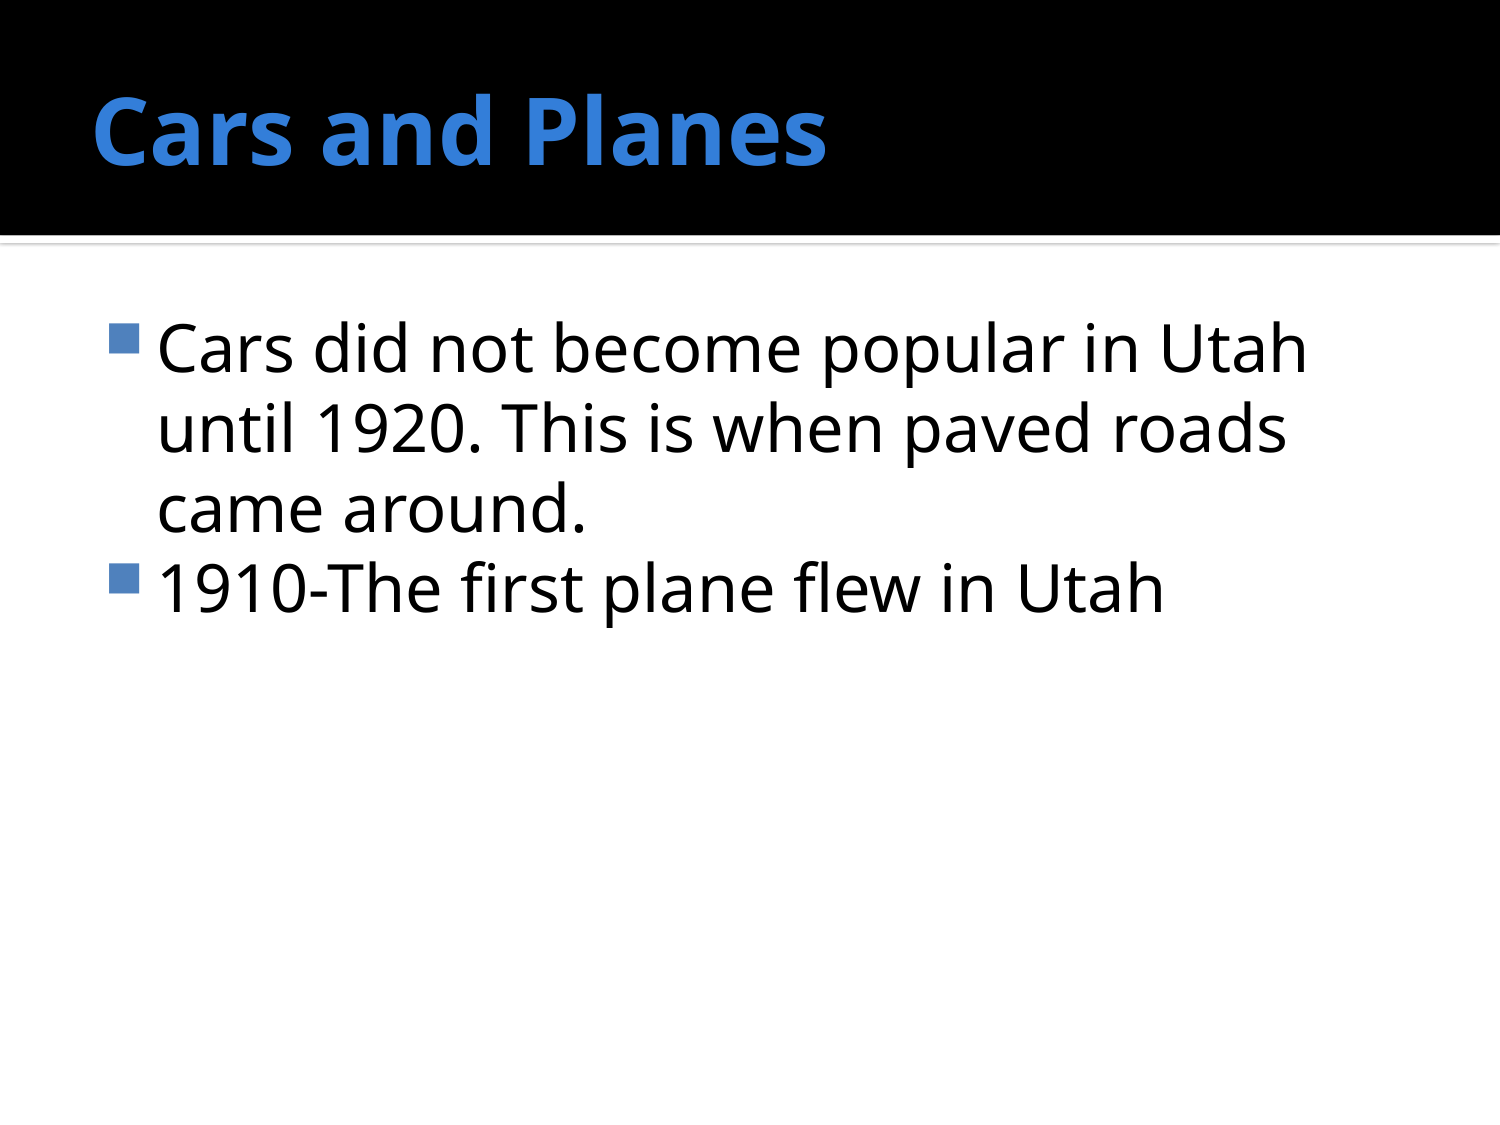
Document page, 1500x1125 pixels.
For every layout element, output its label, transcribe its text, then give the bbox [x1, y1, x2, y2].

list Cars did not become popular in Utah until 1920. This is when paved roads came around. 1910-The first plane flew in Utah [75, 291, 1425, 1050]
title Cars and Planes [75, 25, 1425, 231]
